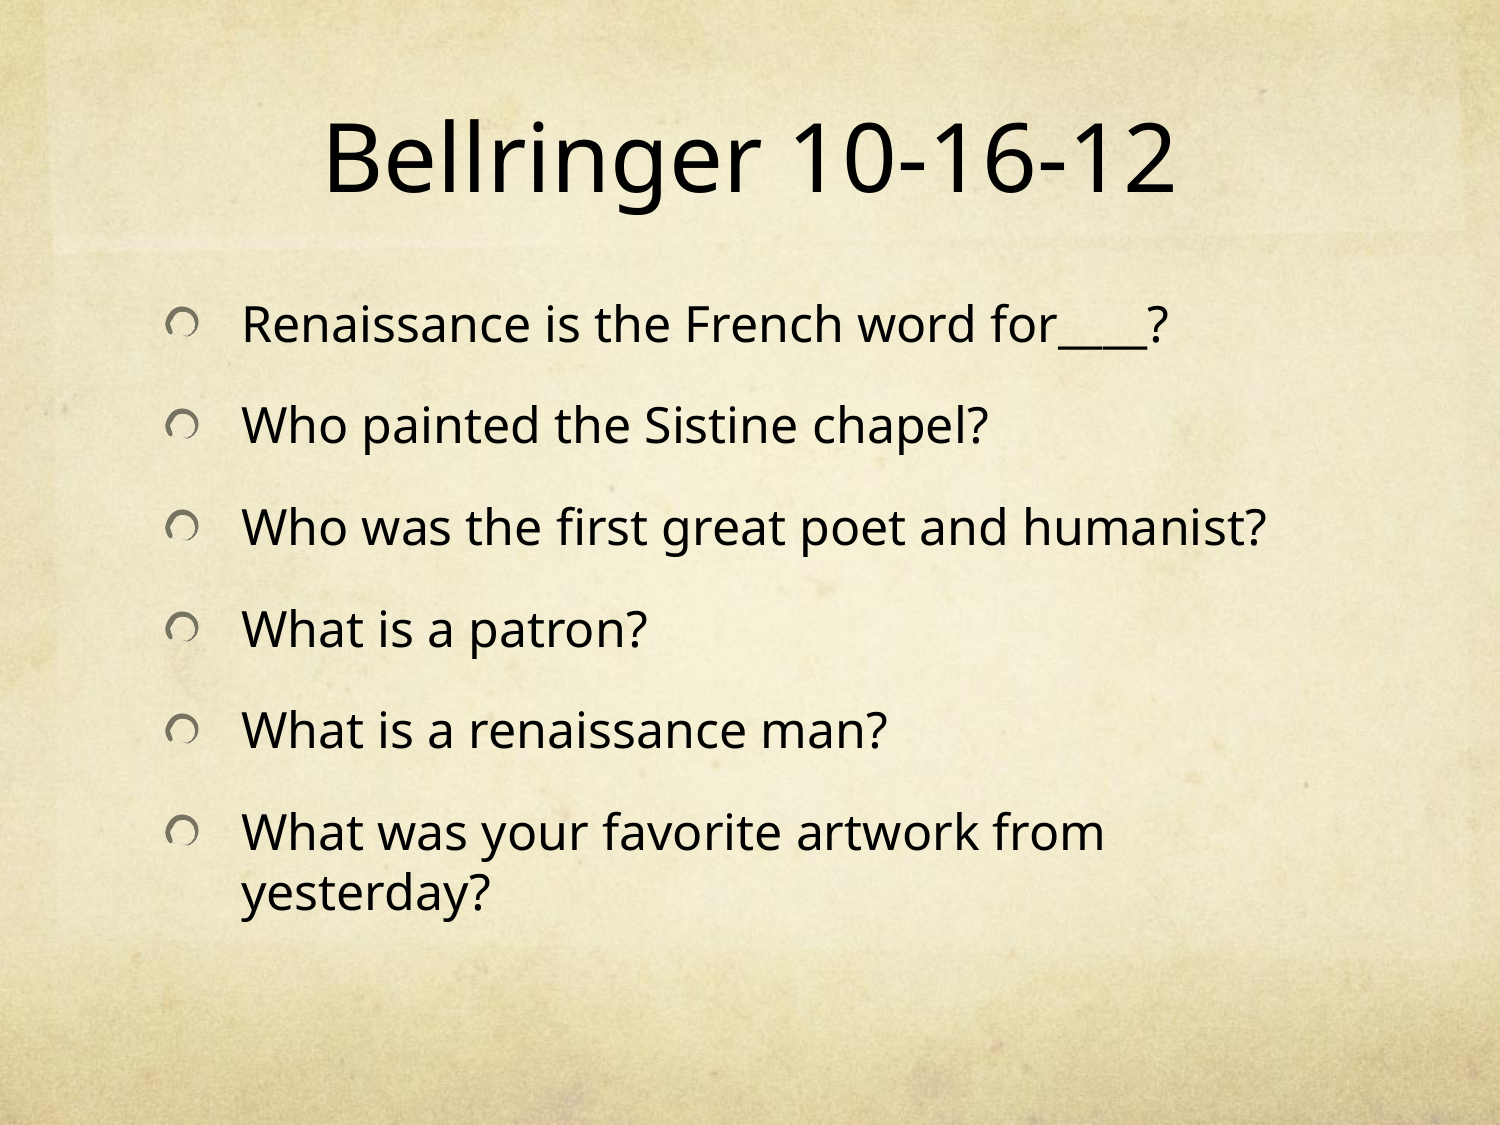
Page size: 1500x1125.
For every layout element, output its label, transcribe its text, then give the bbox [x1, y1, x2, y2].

title Bellringer 10-16-12 [150, 82, 1350, 225]
list Renaissance is the French word for____? Who painted the Sistine chapel? Who was the first great poet and humanist? What is a patron? What is a renaissance man? What was your favorite artwork from yesterday? [150, 284, 1350, 950]
picture [0, 0, 1500, 1125]
